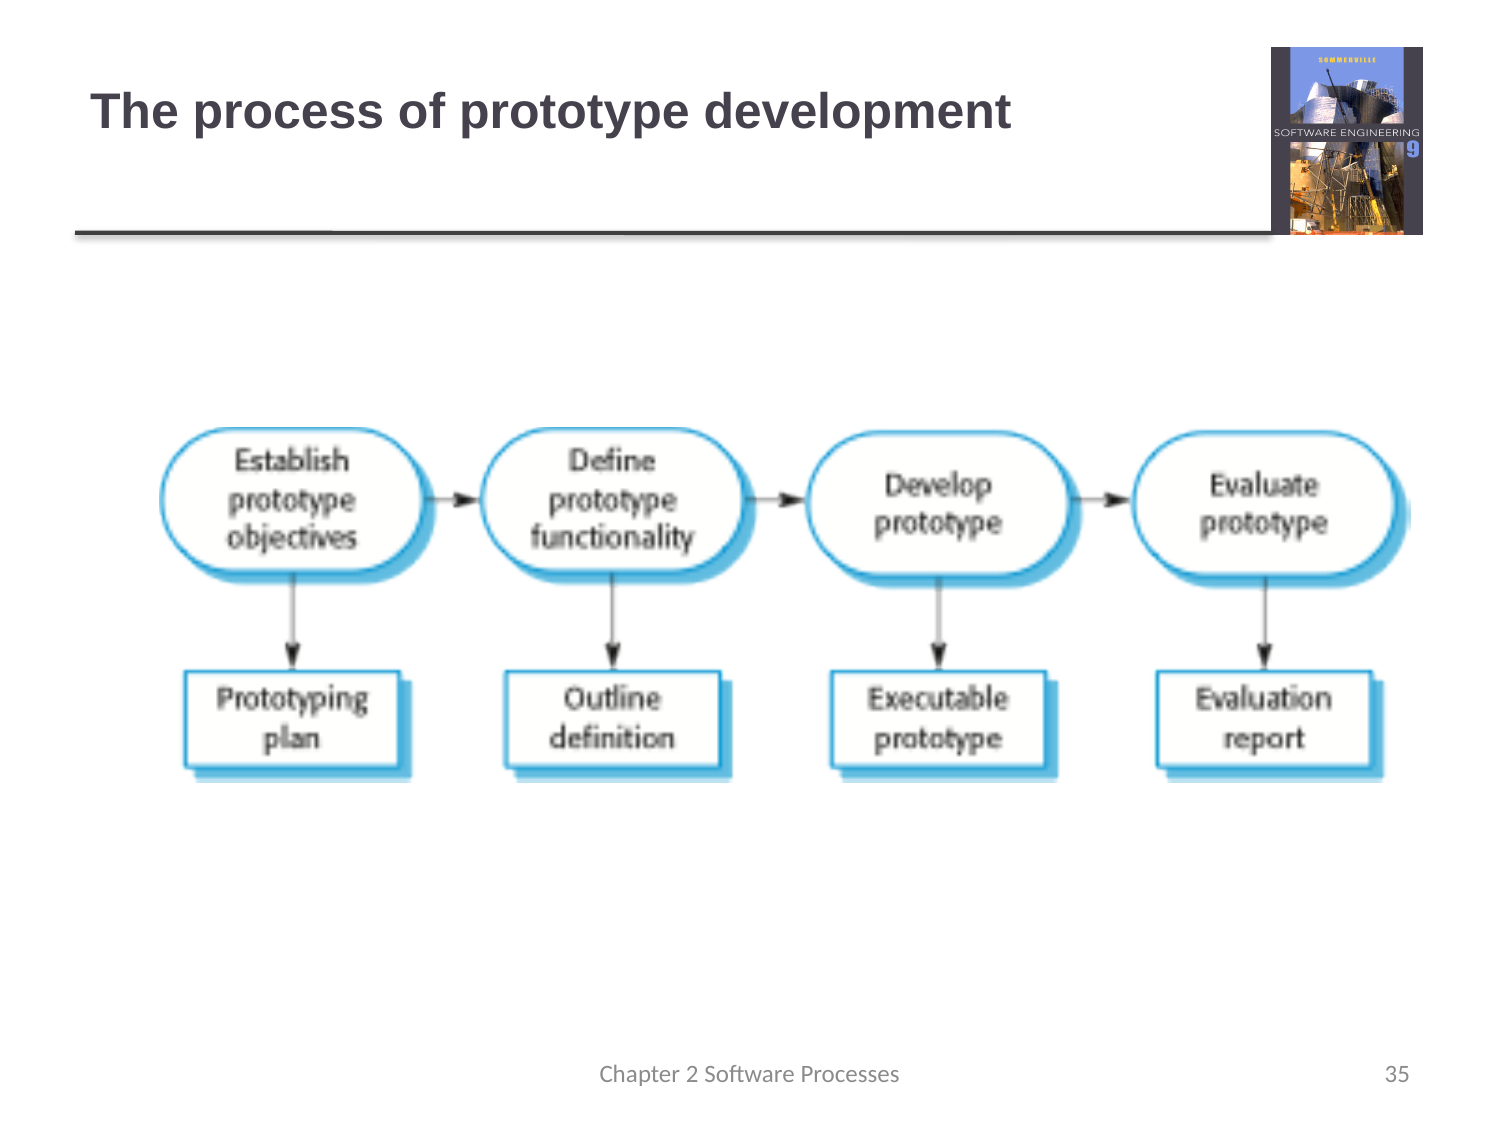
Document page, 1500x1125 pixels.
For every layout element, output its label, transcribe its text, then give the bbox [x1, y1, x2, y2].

title The process of prototype development [74, 44, 1272, 233]
picture [158, 427, 1411, 783]
slide_number 35 [1074, 1042, 1425, 1103]
picture [1272, 47, 1423, 235]
footer Chapter 2 Software Processes [512, 1042, 988, 1103]
